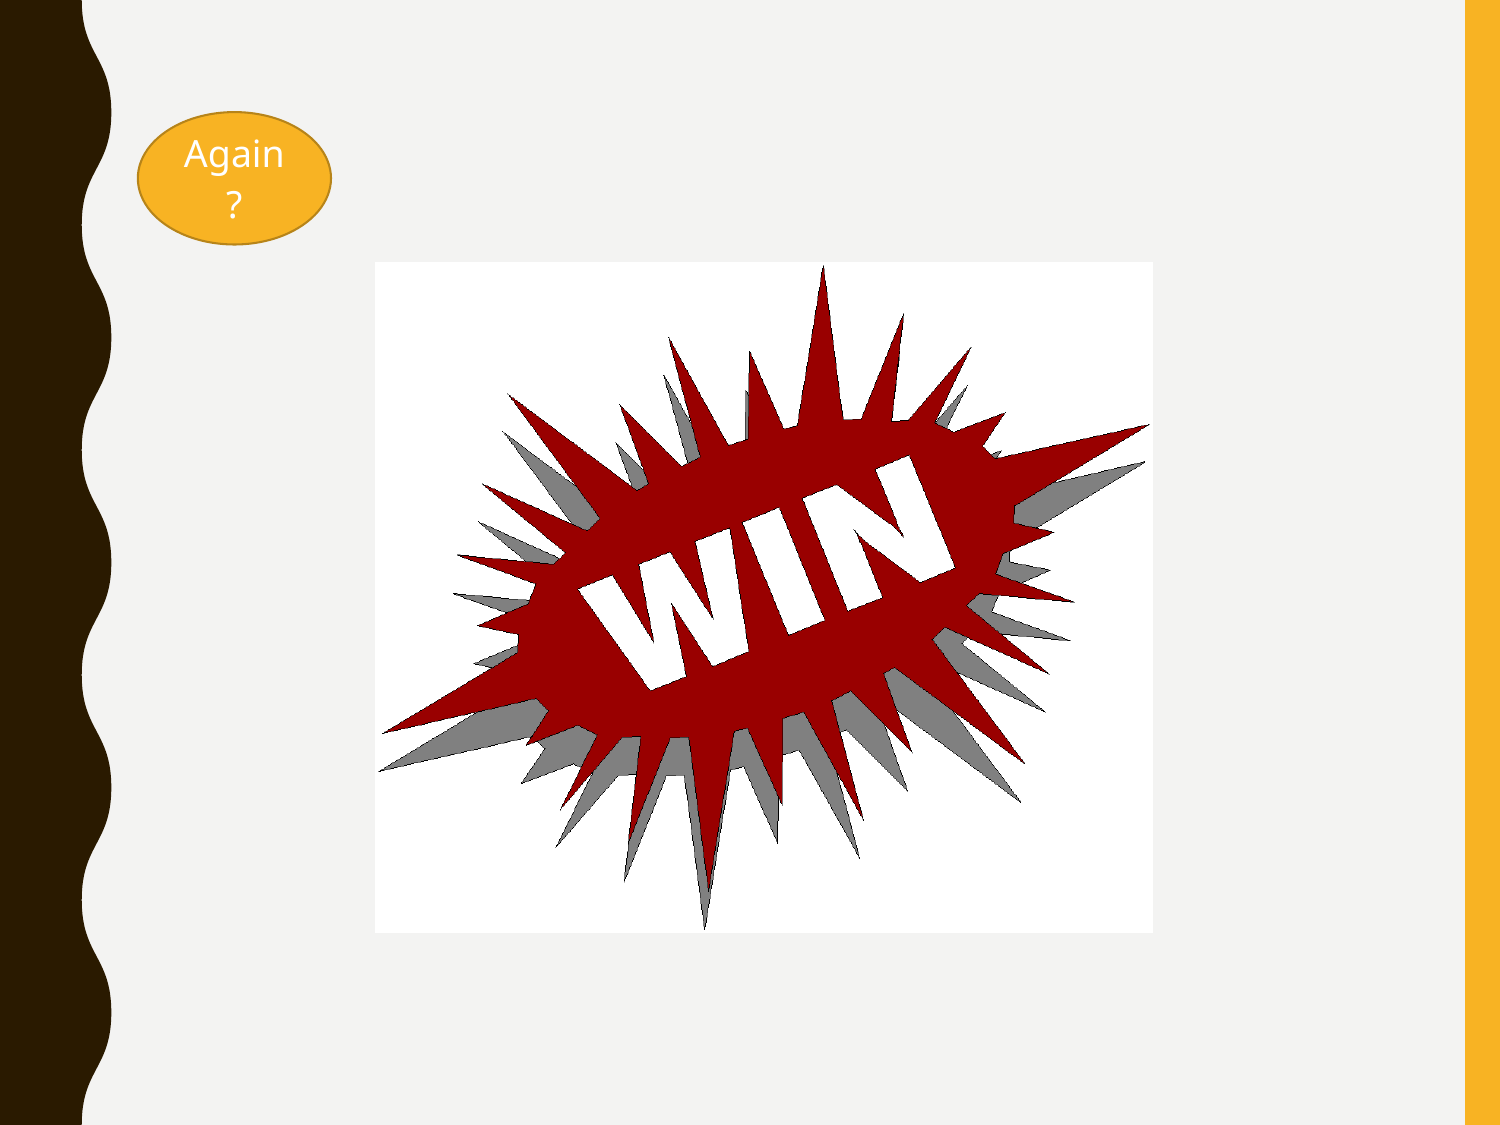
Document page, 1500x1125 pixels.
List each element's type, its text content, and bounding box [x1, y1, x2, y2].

text_box Again? [136, 111, 333, 246]
picture [375, 261, 1153, 933]
